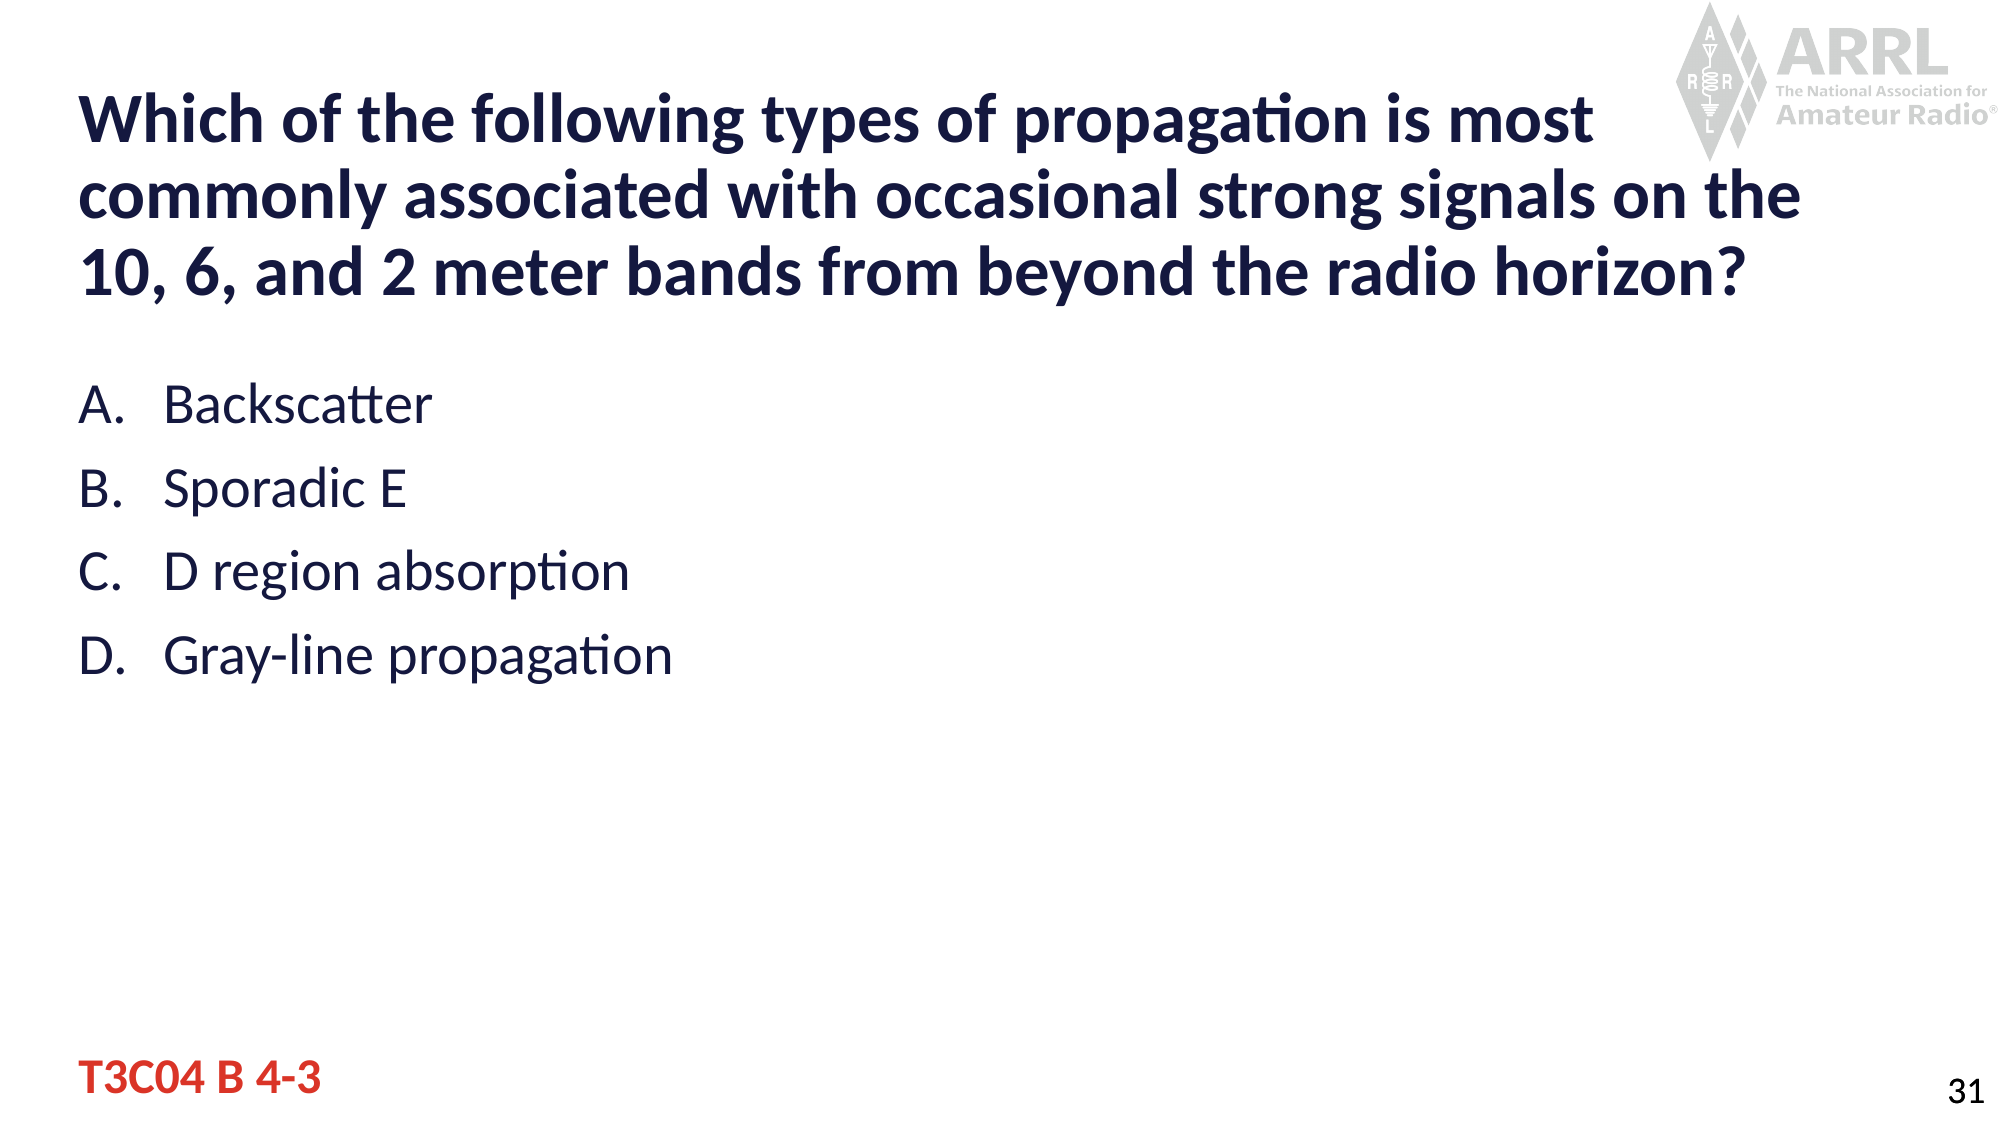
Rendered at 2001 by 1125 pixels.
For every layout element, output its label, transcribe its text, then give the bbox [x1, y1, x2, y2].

picture [1674, 0, 2000, 164]
title Which of the following types of propagation is most commonly associated with occasional strong signals on the 10, 6, and 2 meter bands from beyond the radio horizon? [63, 50, 1863, 343]
text_box T3C04 B 4-3 [63, 1036, 921, 1112]
list Backscatter Sporadic E D region absorption Gray-line propagation [63, 365, 1863, 989]
